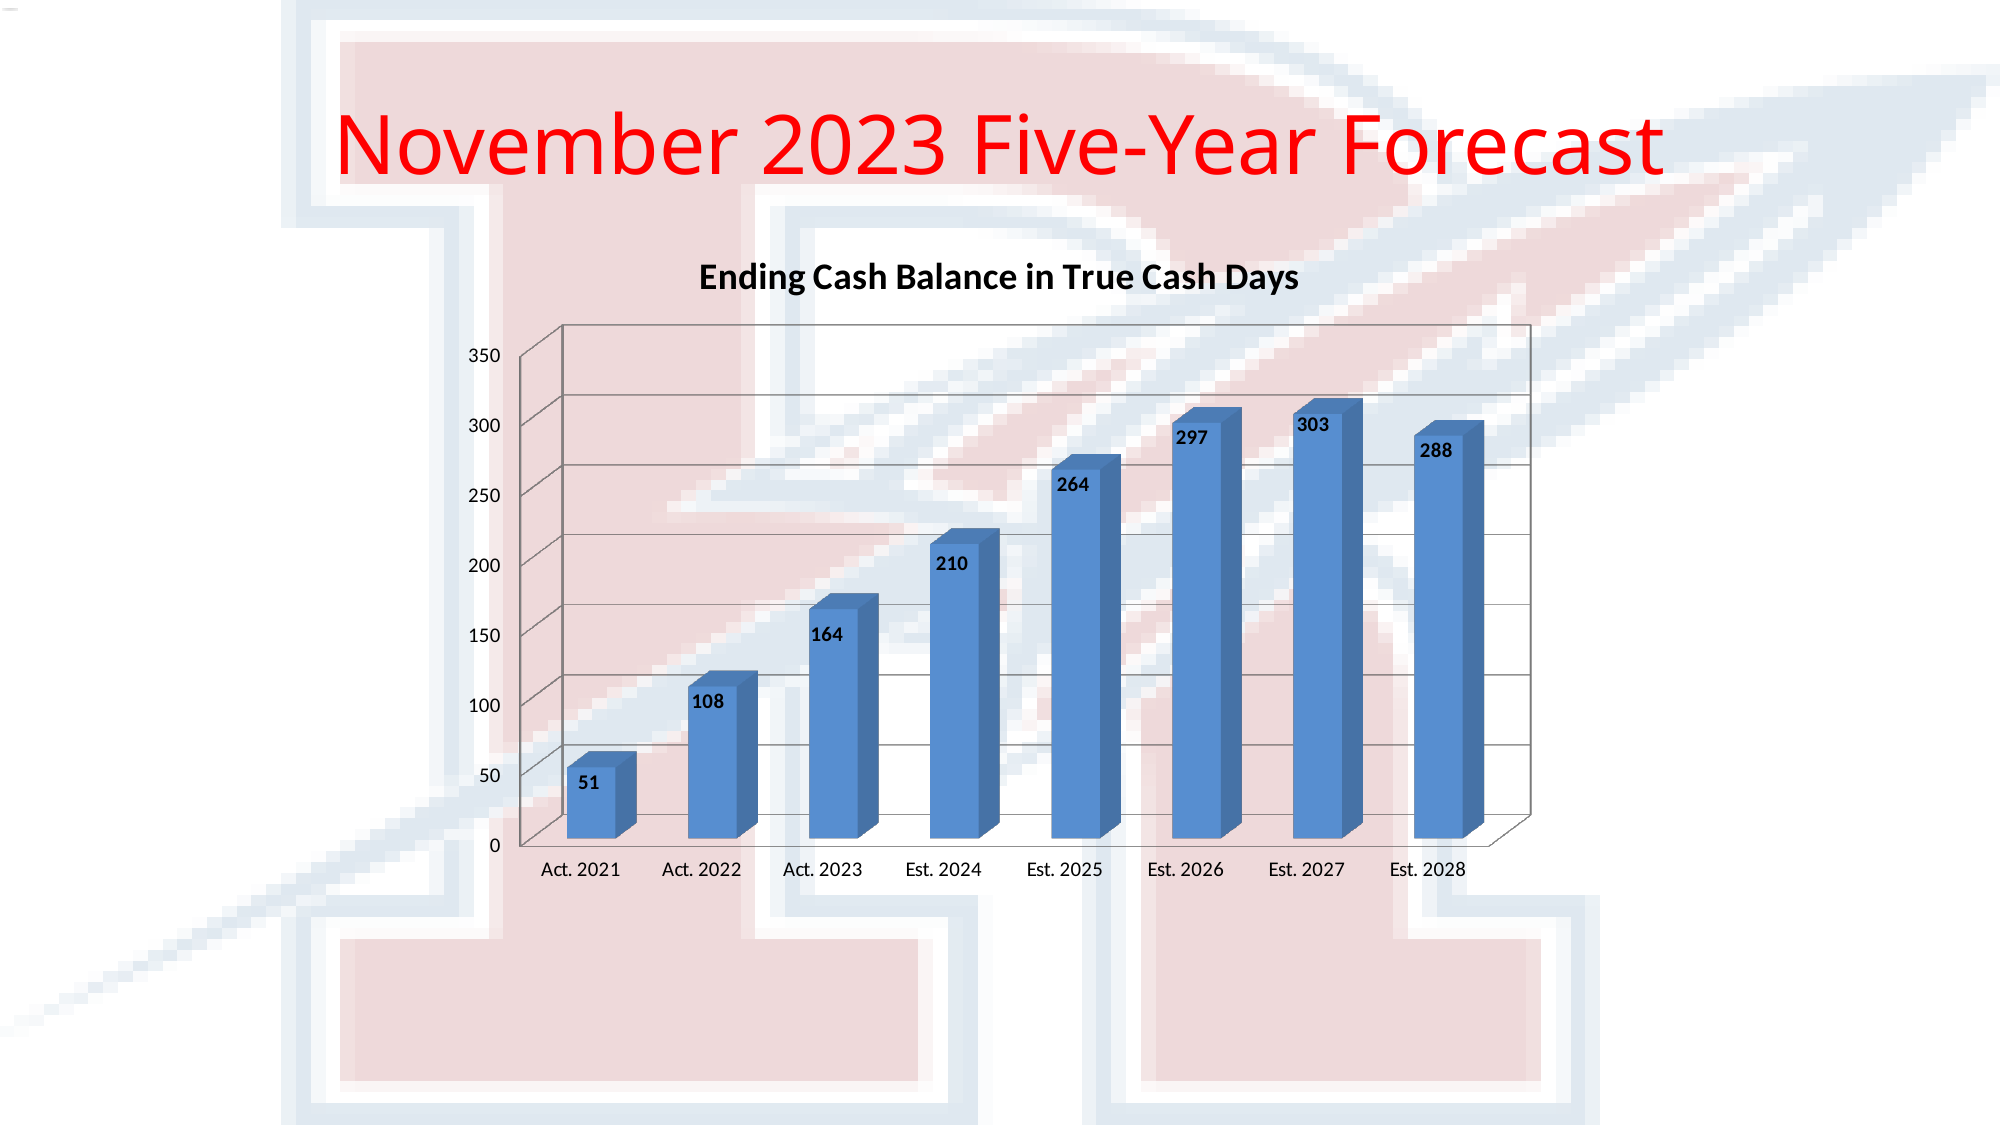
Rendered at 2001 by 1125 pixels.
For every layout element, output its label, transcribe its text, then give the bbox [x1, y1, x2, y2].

chart [445, 228, 1555, 897]
title November 2023 Five-Year Forecast [249, 41, 1750, 200]
